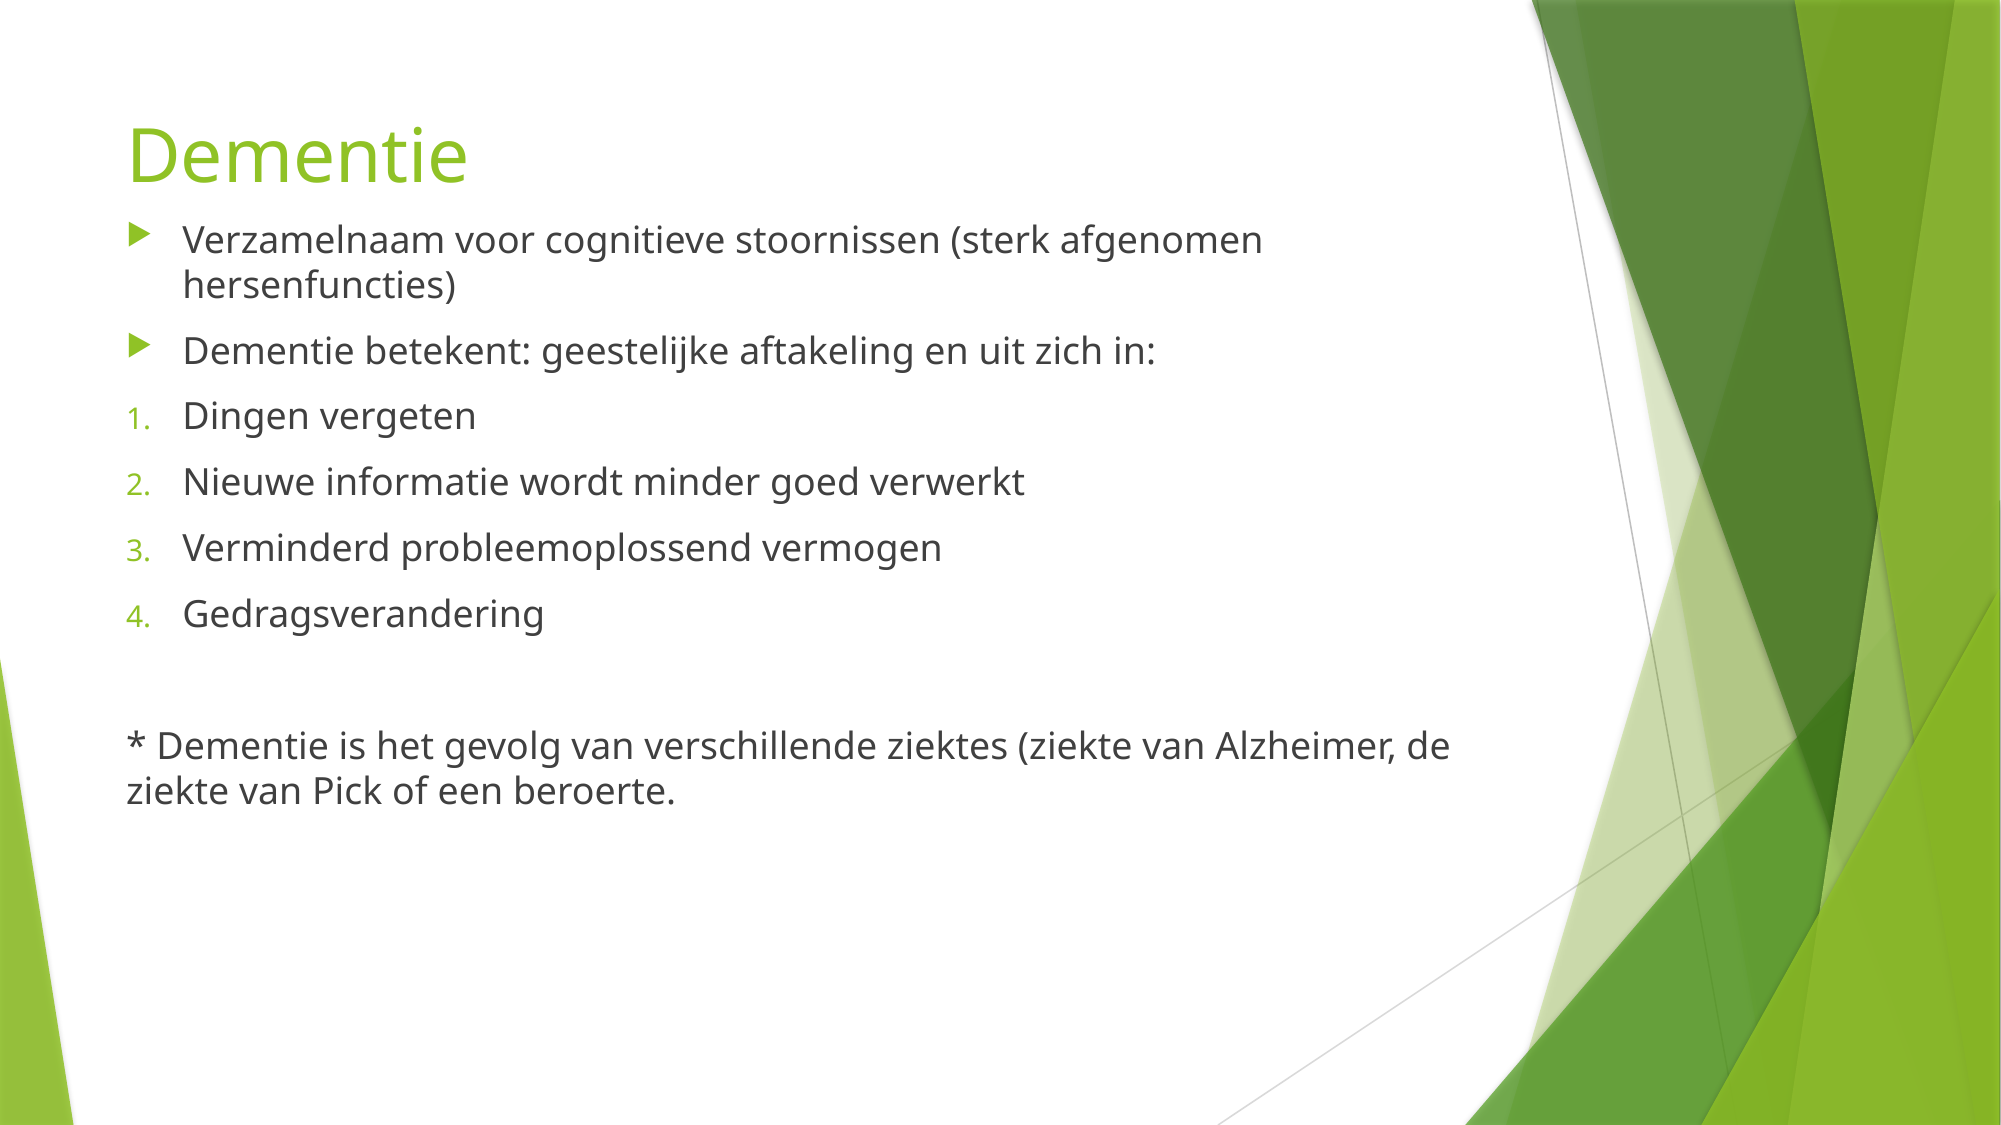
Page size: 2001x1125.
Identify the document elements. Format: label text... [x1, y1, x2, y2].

list Verzamelnaam voor cognitieve stoornissen (sterk afgenomen hersenfuncties) Dementie betekent: geestelijke aftakeling en uit zich in: Dingen vergeten Nieuwe informatie wordt minder goed verwerkt Verminderd probleemoplossend vermogen Gedragsverandering * Dementie is het gevolg van verschillende ziektes (ziekte van Alzheimer, de ziekte van Pick of een beroerte. [111, 208, 1522, 845]
title Dementie [111, 99, 1522, 208]
